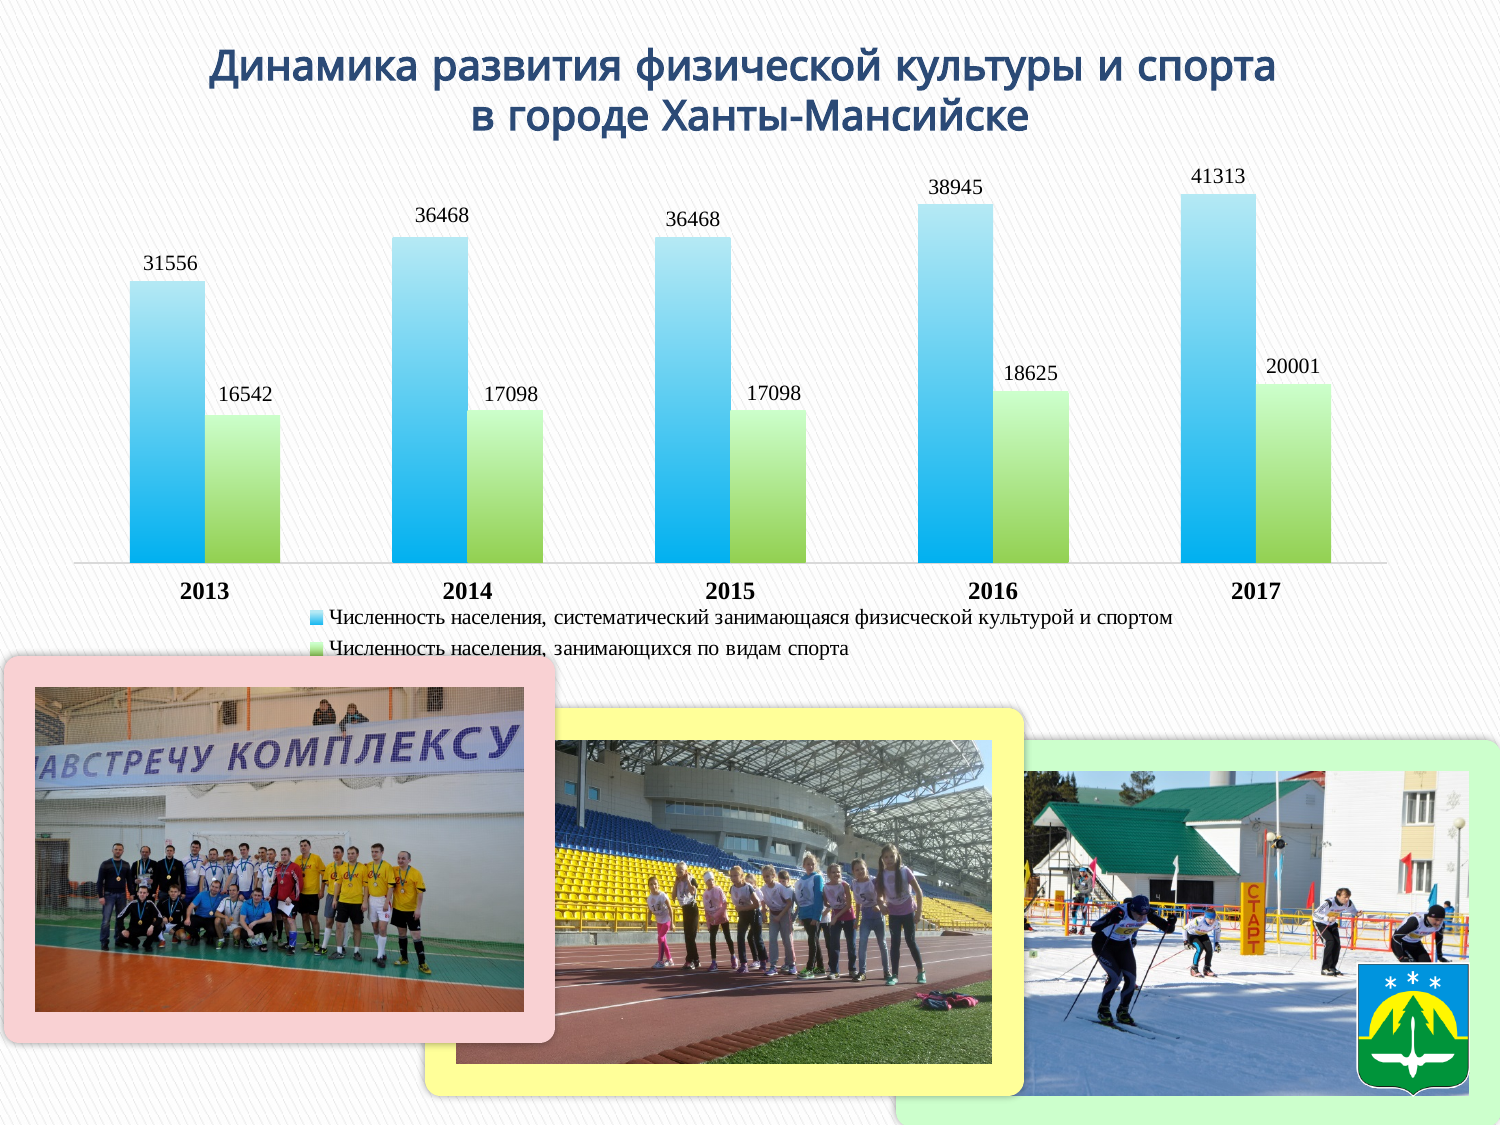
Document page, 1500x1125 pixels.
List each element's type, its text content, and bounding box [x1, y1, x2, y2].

picture [34, 686, 1470, 1097]
chart [52, 148, 1403, 681]
title Динамика развития физической культуры и спорта в городе Ханты-Мансийске [41, 30, 1459, 100]
